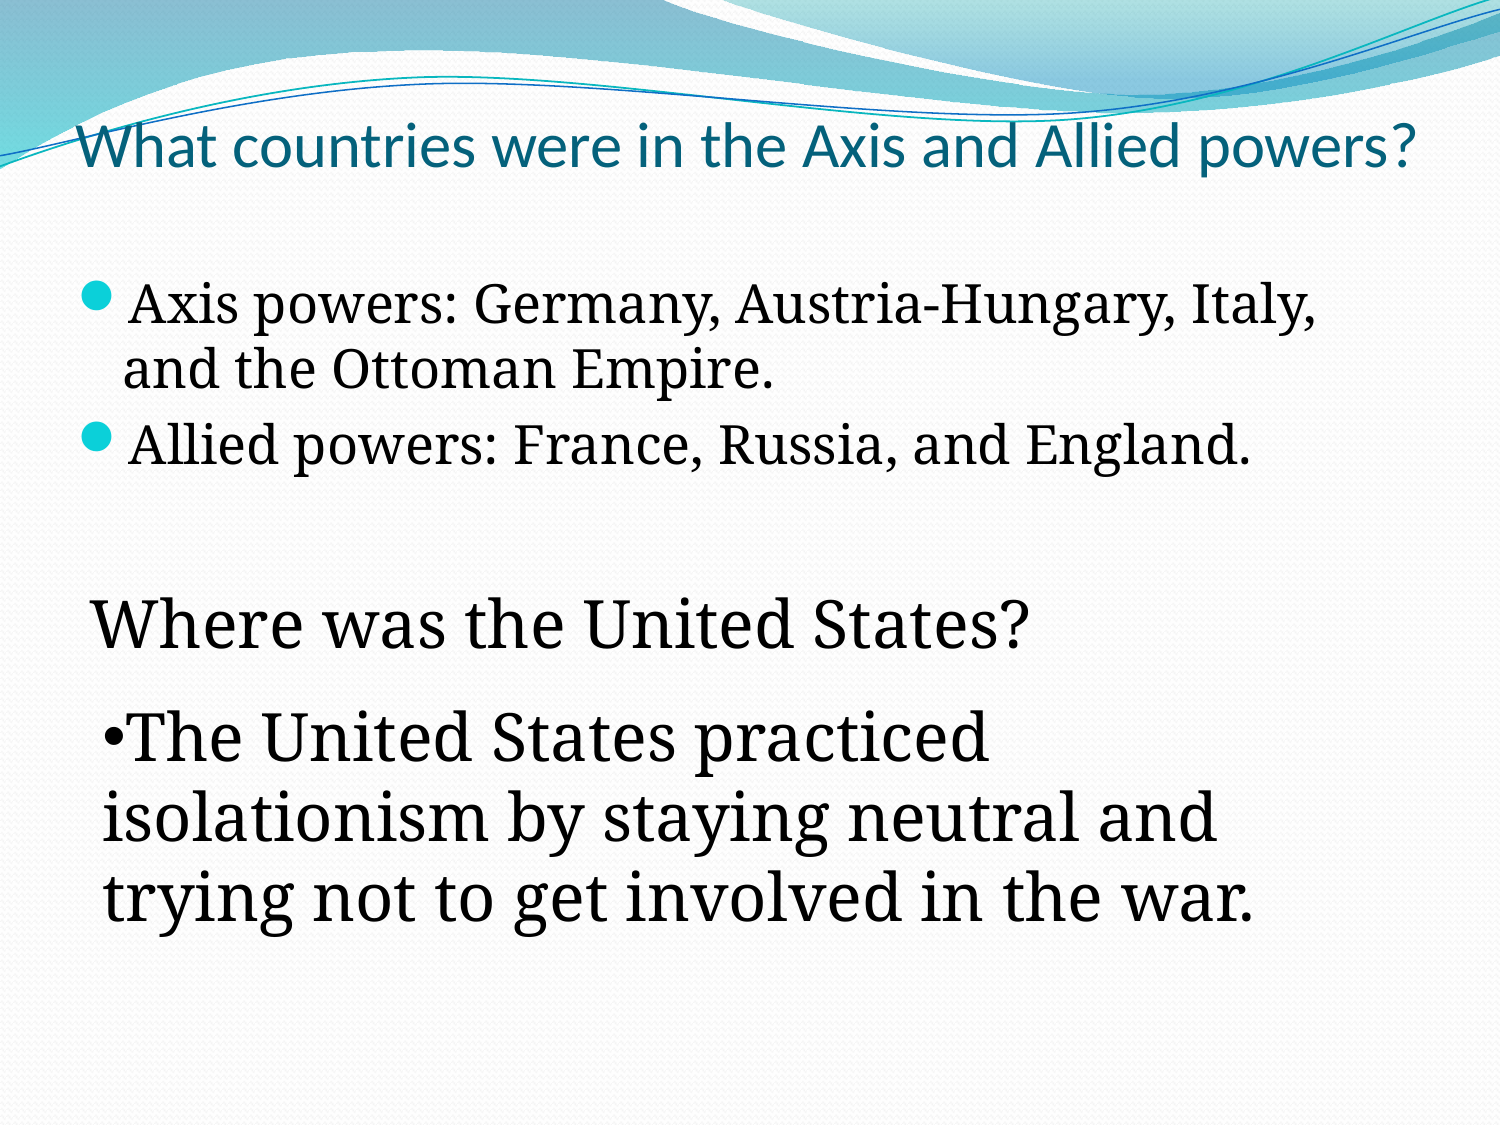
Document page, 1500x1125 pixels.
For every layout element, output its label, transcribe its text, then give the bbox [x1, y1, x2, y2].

list Axis powers: Germany, Austria-Hungary, Italy, and the Ottoman Empire. Allied powers: France, Russia, and England. [62, 262, 1413, 575]
text_box The United States practiced isolationism by staying neutral and trying not to get involved in the war. [87, 687, 1363, 943]
title What countries were in the Axis and Allied powers? [75, 87, 1425, 288]
text_box Where was the United States? [74, 574, 1263, 670]
